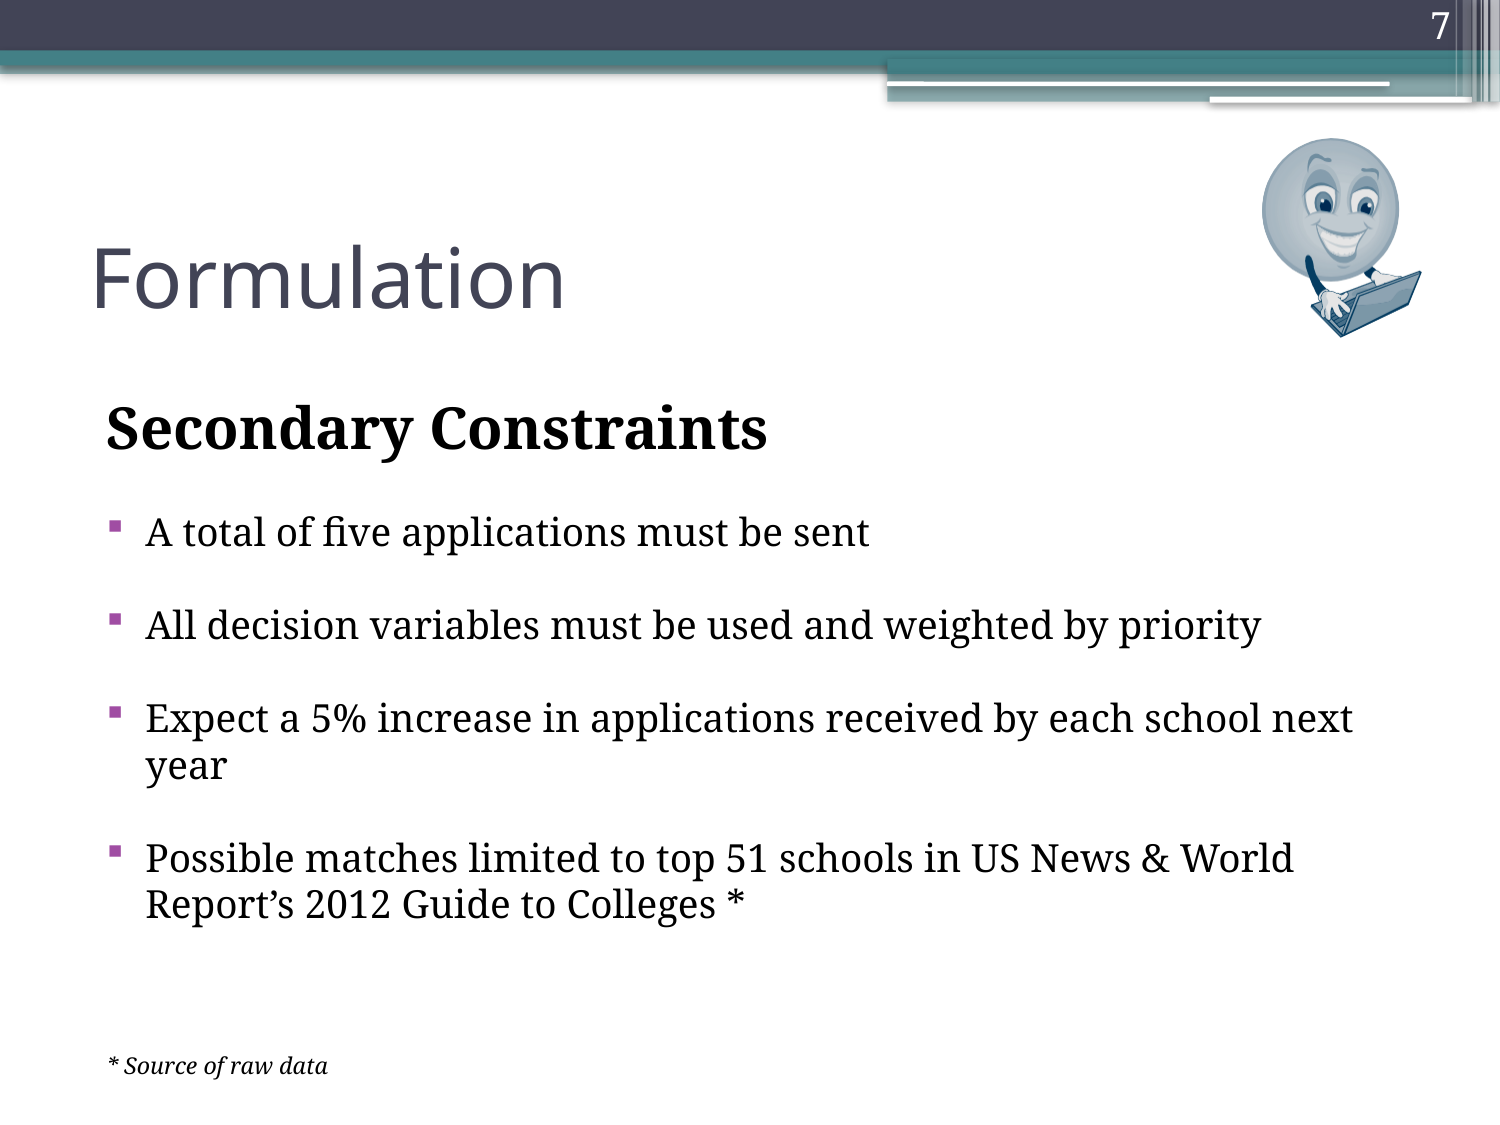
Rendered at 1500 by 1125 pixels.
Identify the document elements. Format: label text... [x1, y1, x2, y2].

slide_number 7 [1341, 0, 1466, 61]
list Secondary Constraints A total of five applications must be sent All decision variables must be used and weighted by priority Expect a 5% increase in applications received by each school next year Possible matches limited to top 51 schools in US News & World Report’s 2012 Guide to Colleges * * Source of raw data [75, 384, 1425, 1094]
picture [1262, 138, 1423, 338]
title Formulation [75, 187, 1425, 363]
